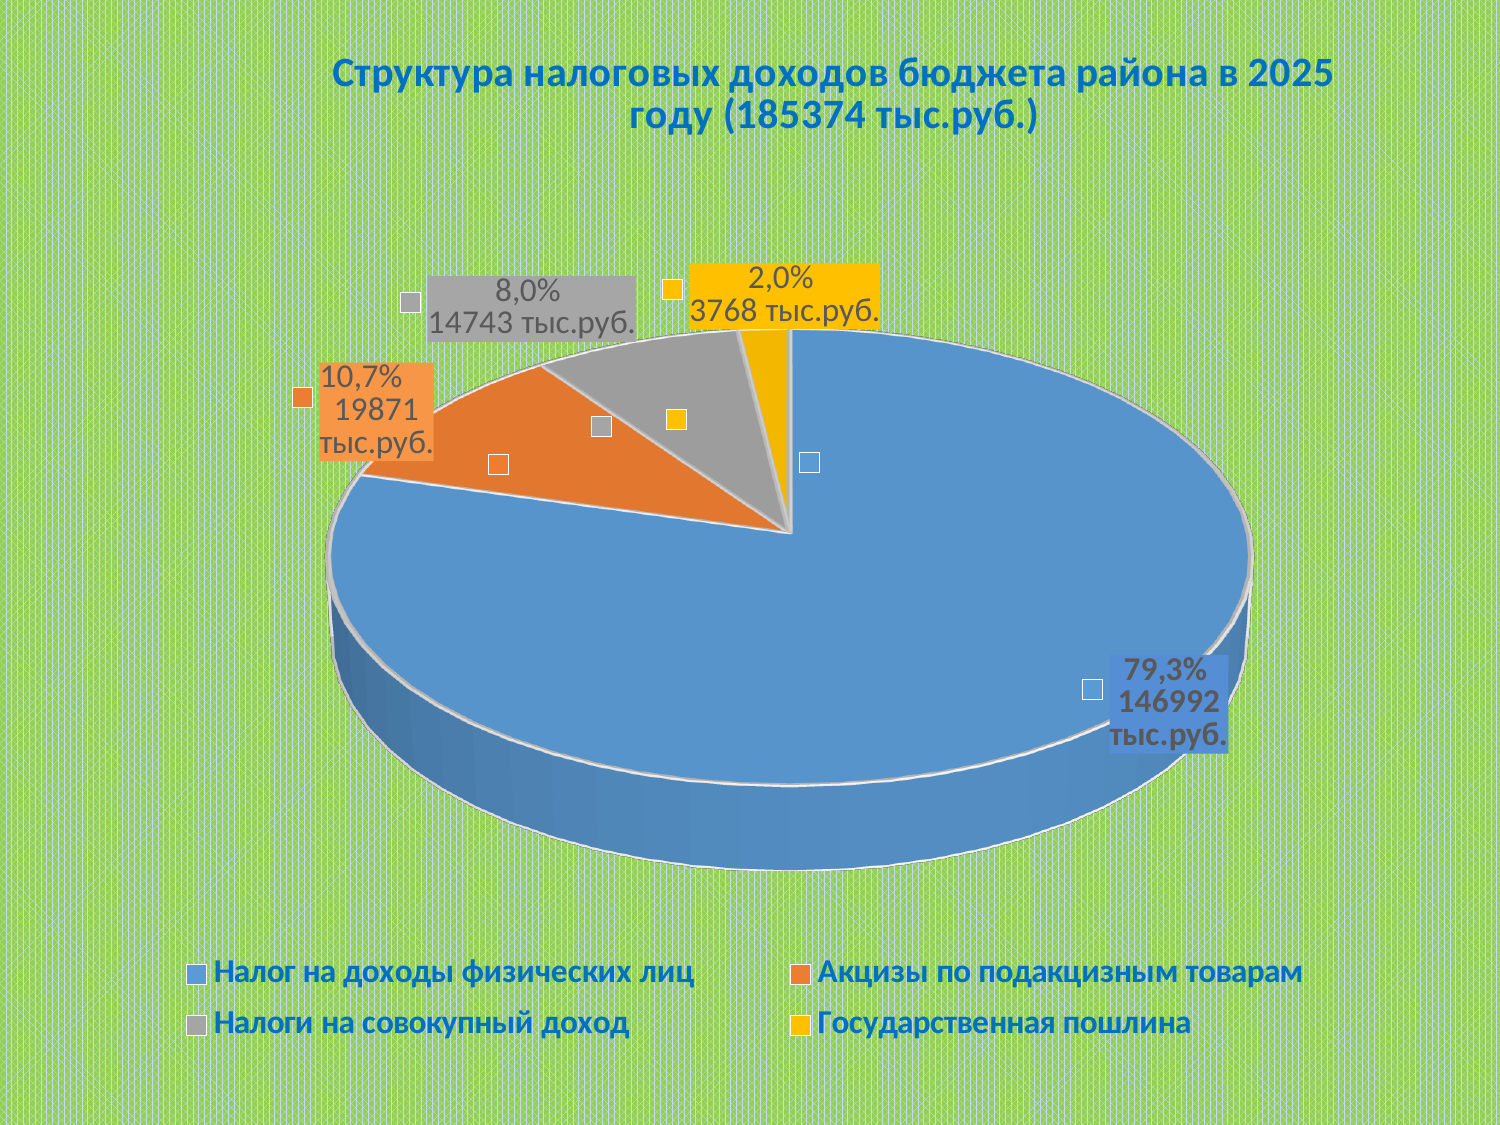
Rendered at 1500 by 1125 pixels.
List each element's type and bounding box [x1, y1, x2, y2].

chart [76, 42, 1425, 1084]
